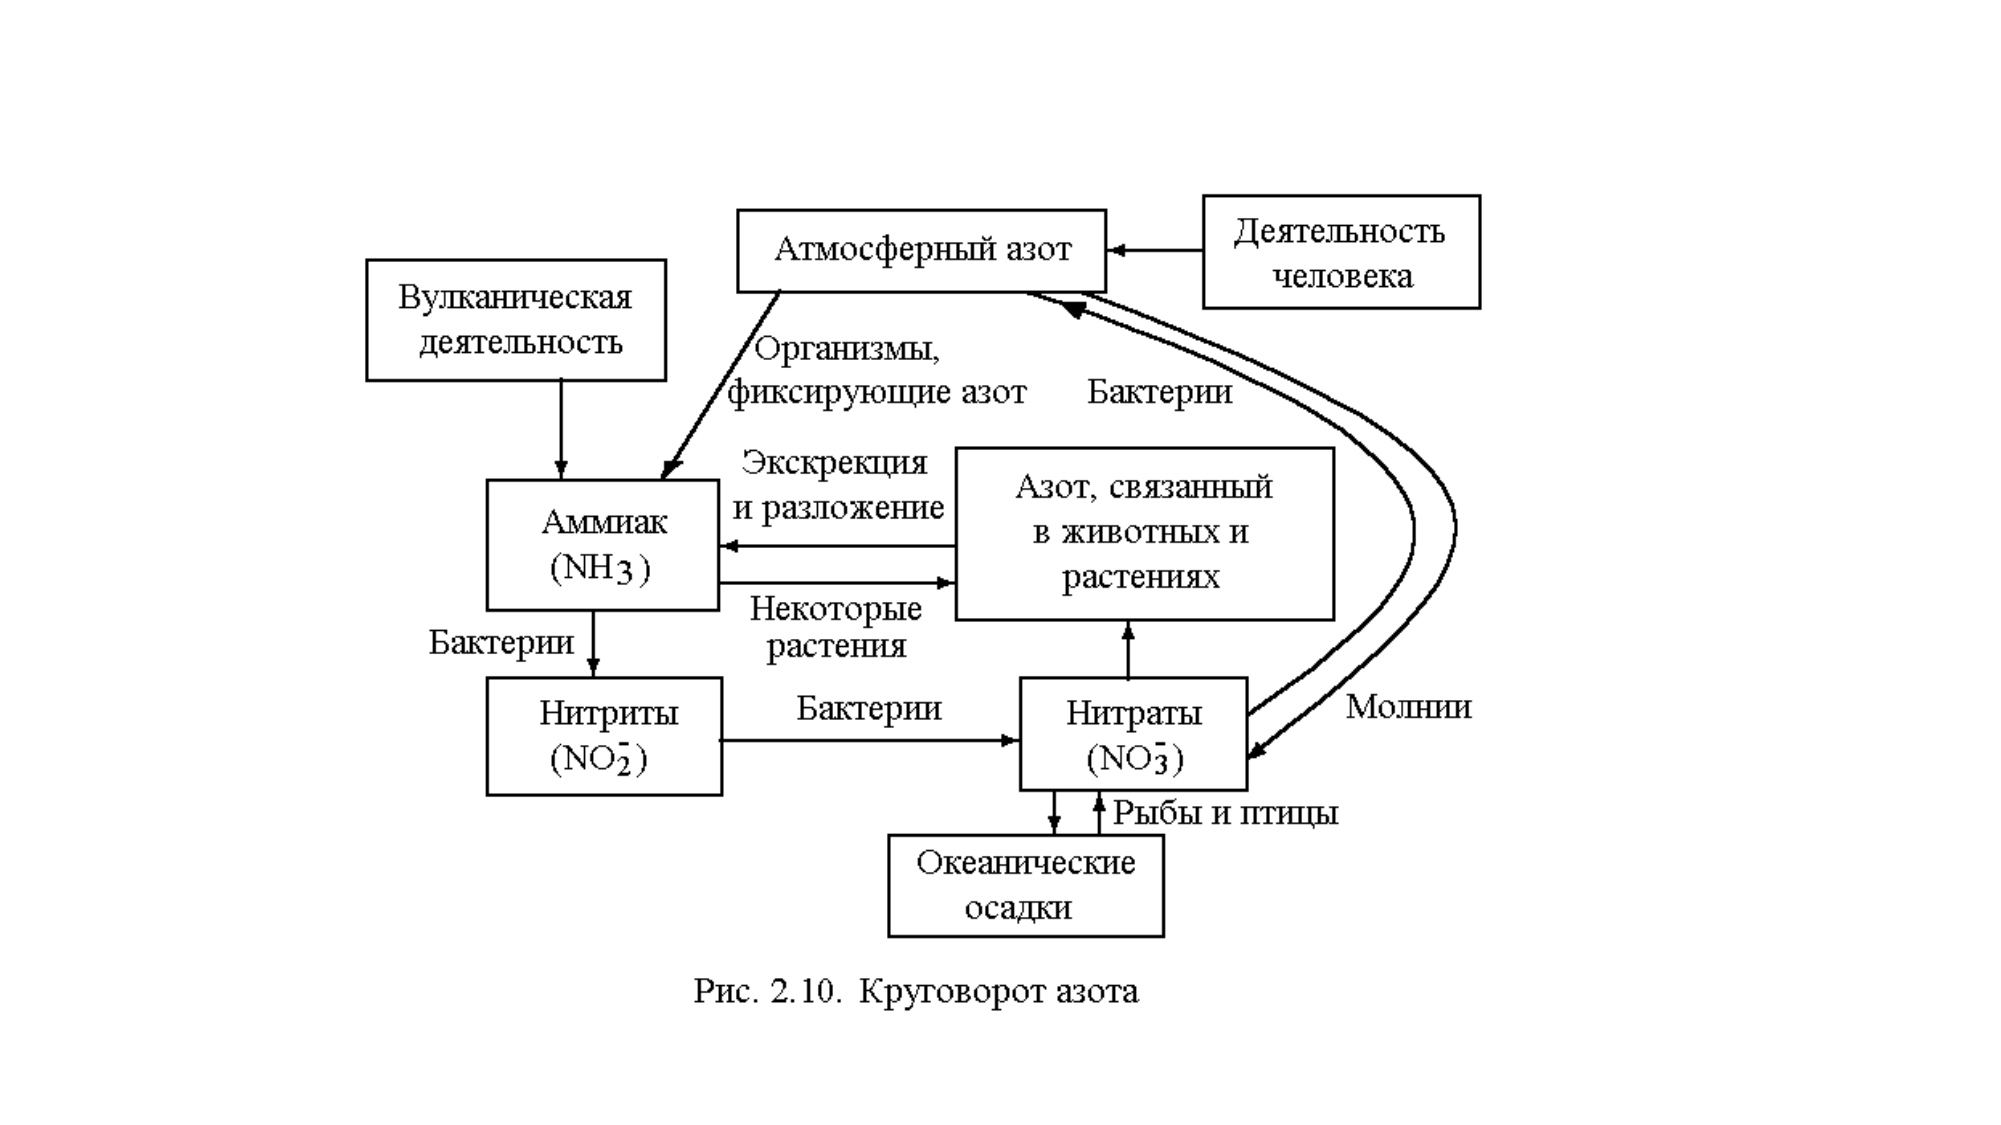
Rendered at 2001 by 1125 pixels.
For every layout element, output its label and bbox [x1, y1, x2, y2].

list [266, 180, 1551, 1014]
